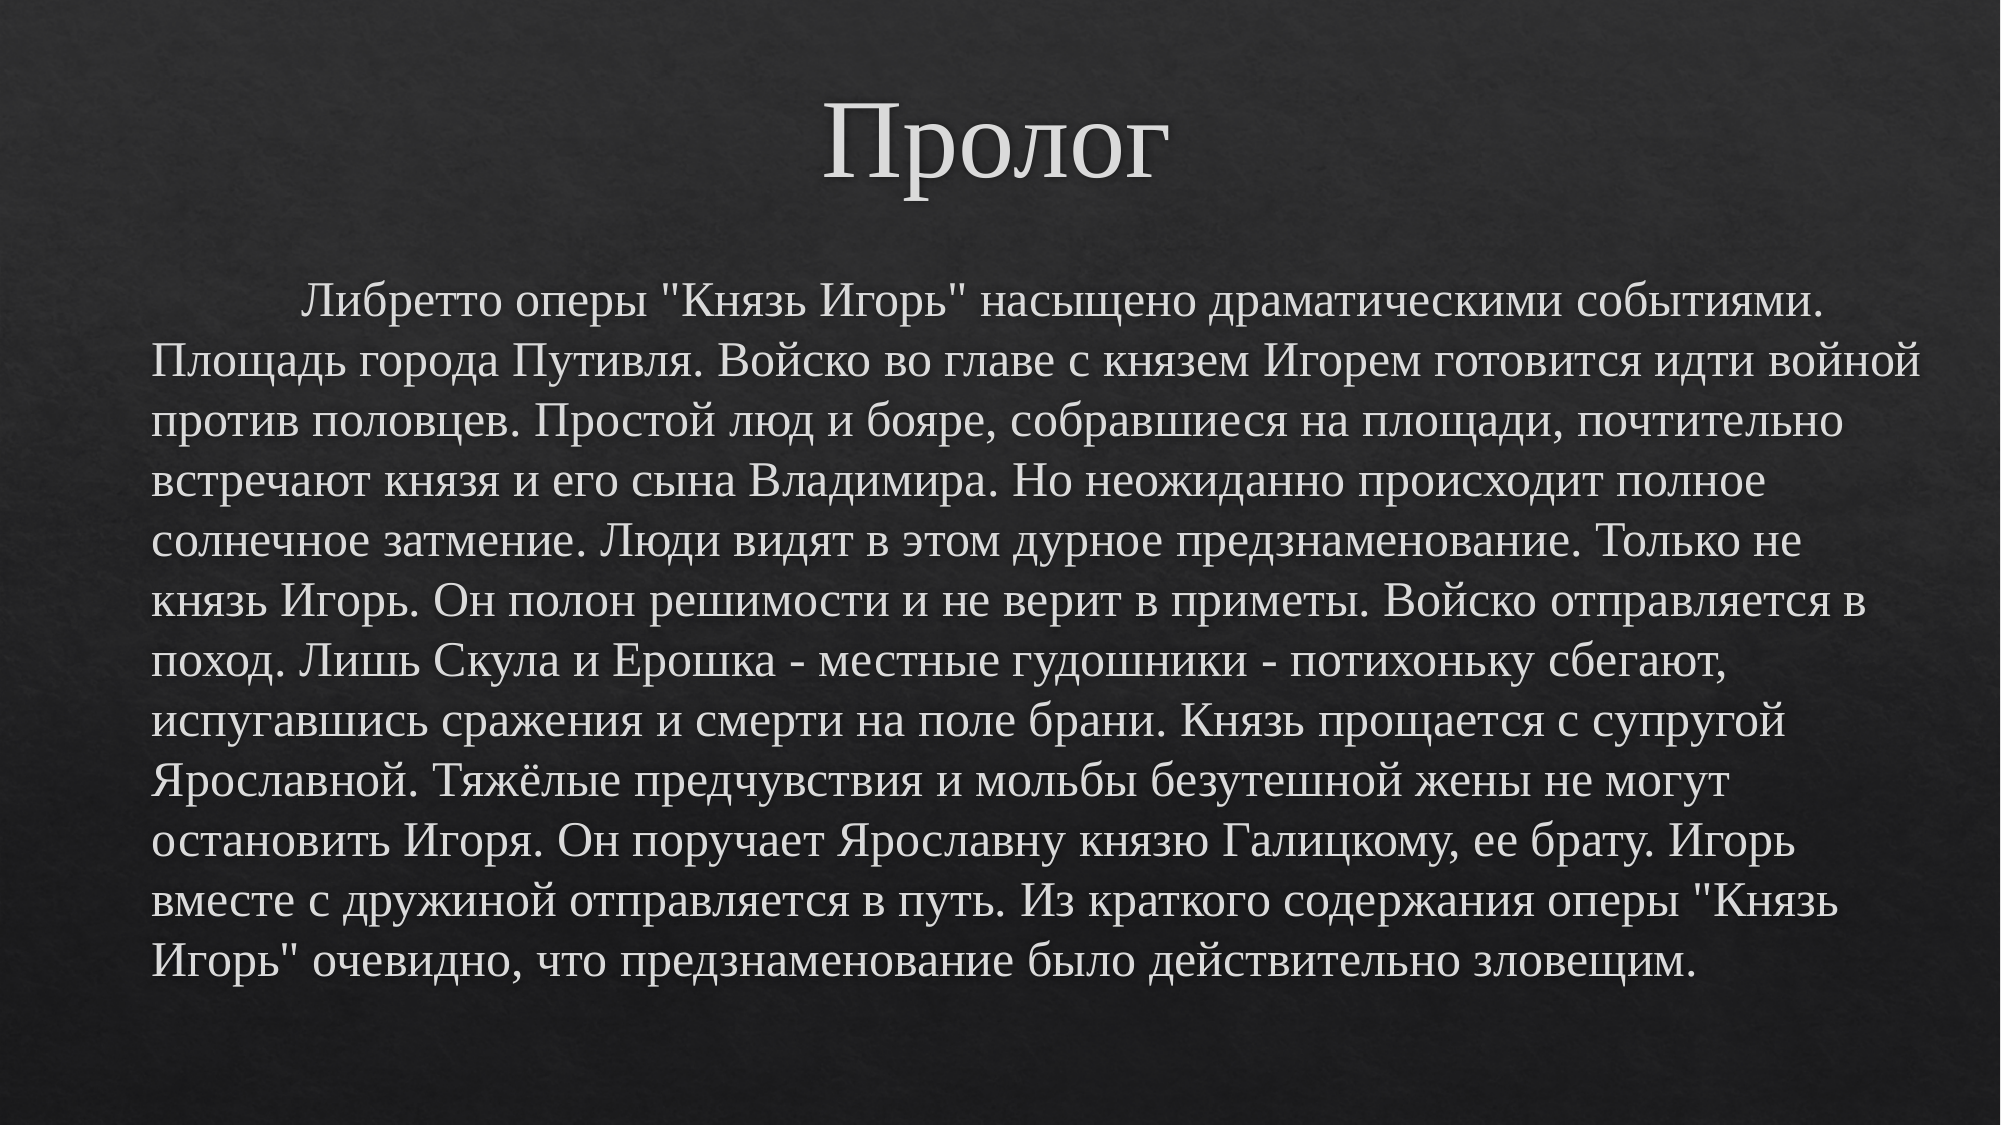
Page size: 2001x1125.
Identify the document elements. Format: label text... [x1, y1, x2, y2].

title Пролог [147, 52, 1847, 213]
list Либретто оперы "Князь Игорь" насыщено драматическими событиями. Площадь города Путивля. Войско во главе с князем Игорем готовится идти войной против половцев. Простой люд и бояре, собравшиеся на площади, почтительно встречают князя и его сына Владимира. Но неожиданно происходит полное солнечное затмение. Люди видят в этом дурное предзнаменование. Только не князь Игорь. Он полон решимости и не верит в приметы. Войско отправляется в поход. Лишь Скула и Ерошка - местные гудошники - потихоньку сбегают, испугавшись сражения и смерти на поле брани. Князь прощается с супругой Ярославной. Тяжёлые предчувствия и мольбы безутешной жены не могут остановить Игоря. Он поручает Ярославну князю Галицкому, ее брату. Игорь вместе с дружиной отправляется в путь. Из краткого содержания оперы "Князь Игорь" очевидно, что предзнаменование было действительно зловещим. [130, 259, 1940, 1023]
